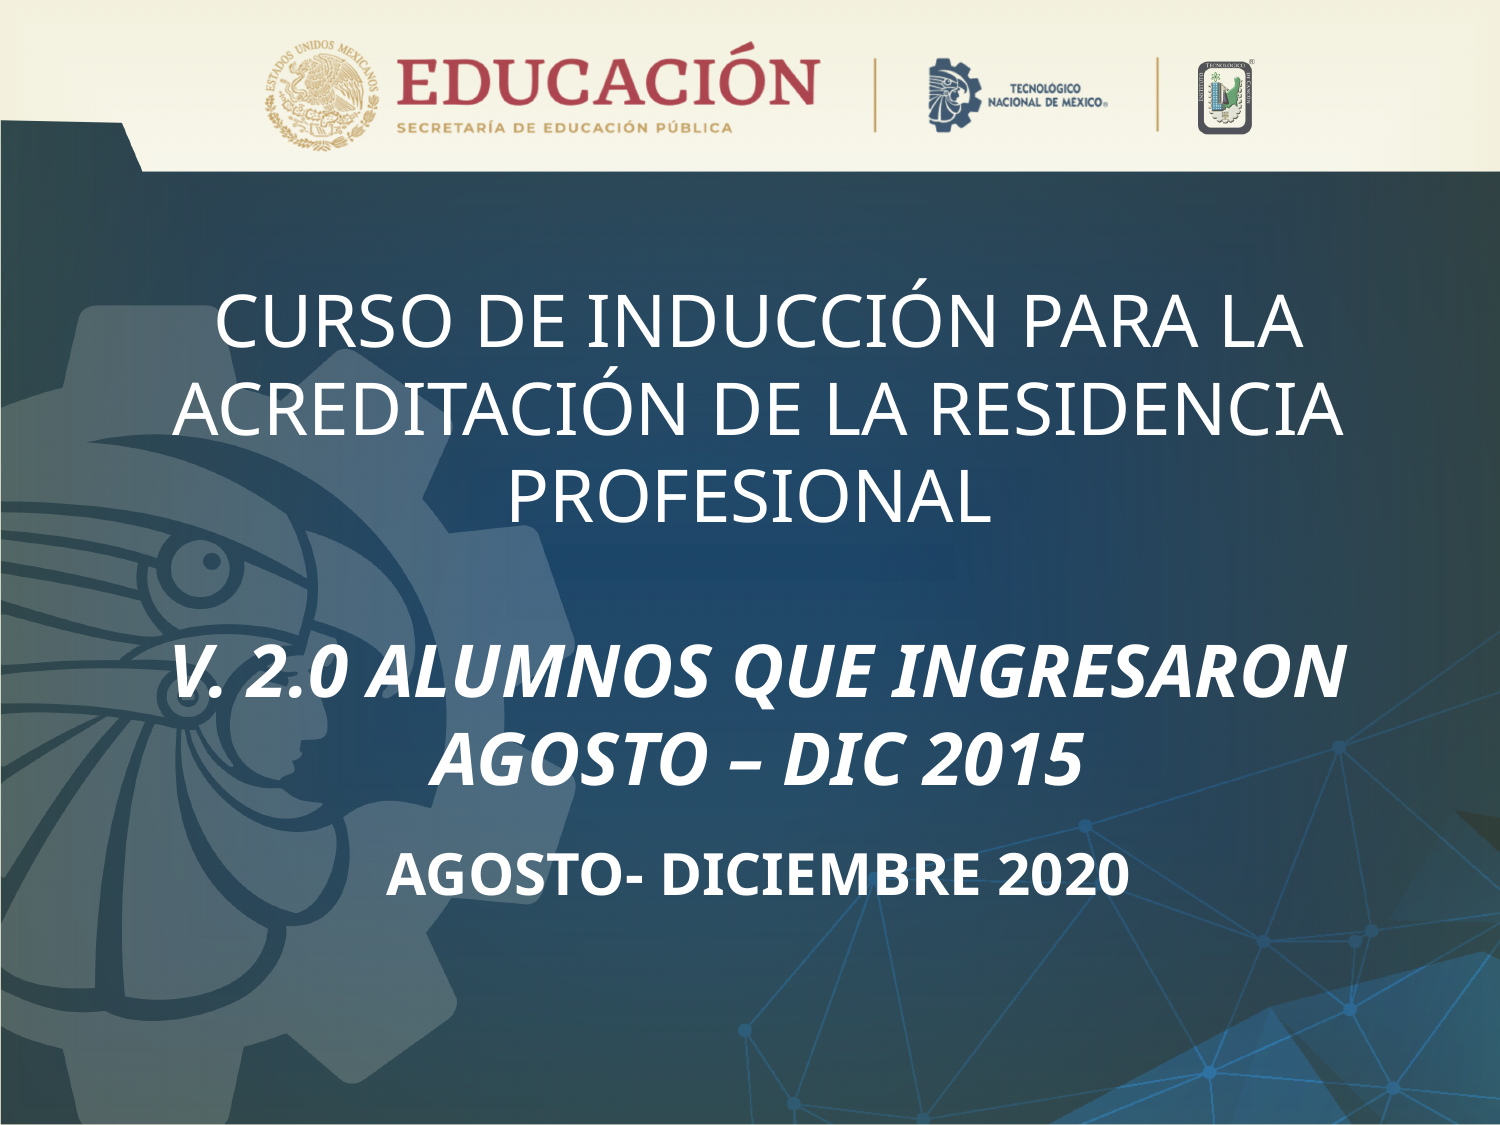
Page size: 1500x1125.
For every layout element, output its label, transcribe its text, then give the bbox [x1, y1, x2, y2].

text_box CURSO DE INDUCCIÓN PARA LA ACREDITACIÓN DE LA RESIDENCIA PROFESIONAL V. 2.0 ALUMNOS QUE INGRESARON AGOSTO – DIC 2015 AGOSTO- DICIEMBRE 2020 [112, 267, 1406, 985]
